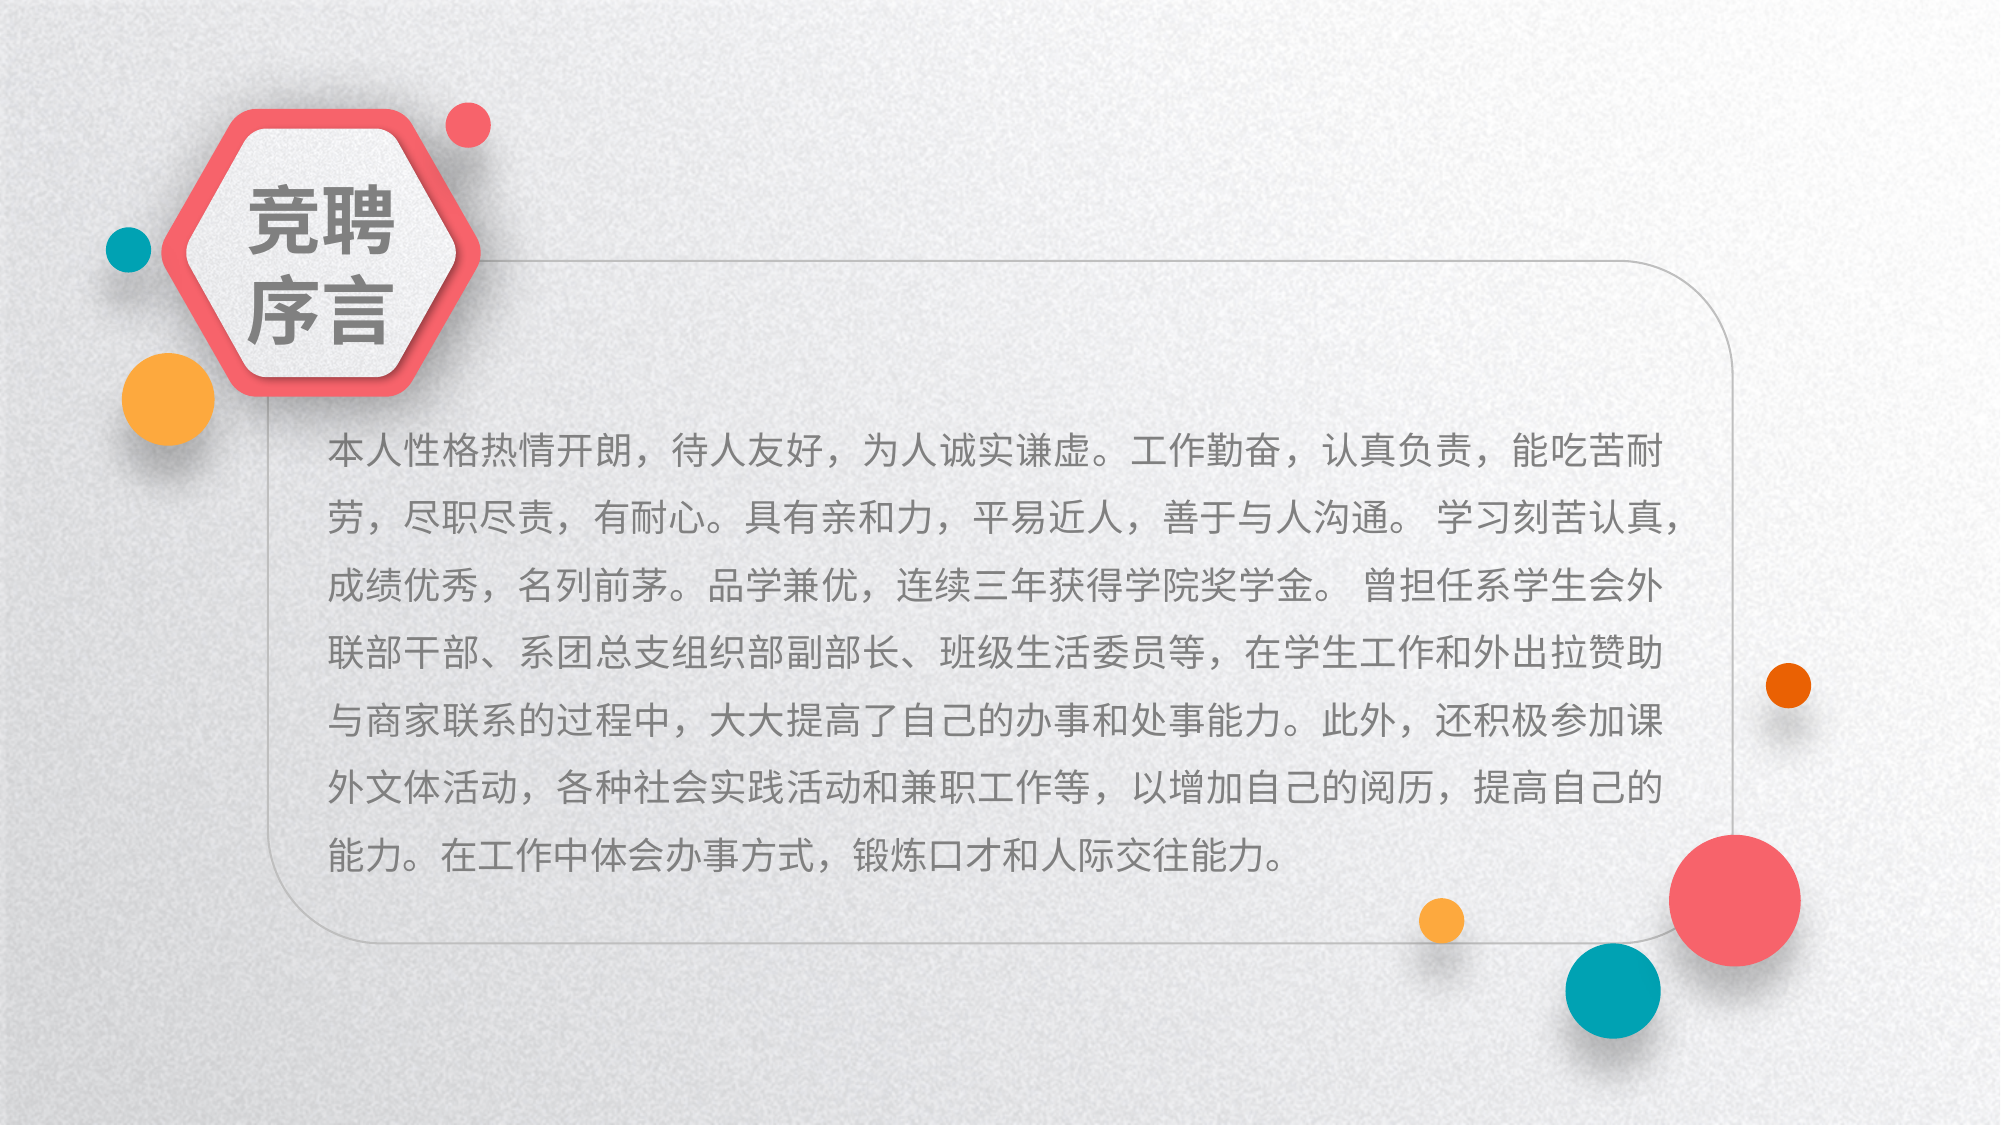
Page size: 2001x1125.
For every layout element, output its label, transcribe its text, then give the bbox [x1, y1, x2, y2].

text_box [121, 353, 215, 446]
text_box [266, 447, 1665, 945]
text_box [105, 227, 152, 273]
text_box [1669, 834, 1801, 967]
text_box [1765, 663, 1812, 709]
text_box [453, 102, 491, 144]
text_box [1565, 943, 1661, 1039]
picture [0, 0, 2001, 1125]
text_box [1419, 898, 1465, 944]
text_box [481, 259, 1734, 861]
text_box 本人性格热情开朗，待人友好，为人诚实谦虚。工作勤奋，认真负责，能吃苦耐劳，尽职尽责，有耐心。具有亲和力，平易近人，善于与人沟通。 学习刻苦认真，成绩优秀，名列前茅。品学兼优，连续三年获得学院奖学金。 曾担任系学生会外联部干部、系团总支组织部副部长、班级生活委员等，在学生工作和外出拉赞助与商家联系的过程中，大大提高了自己的办事和处事能力。此外，还积极参加课外文体活动，各种社会实践活动和兼职工作等，以增加自己的阅历，提高自己的能力。在工作中体会办事方式，锻炼口才和人际交往能力。 [312, 396, 1681, 885]
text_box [161, 108, 481, 397]
